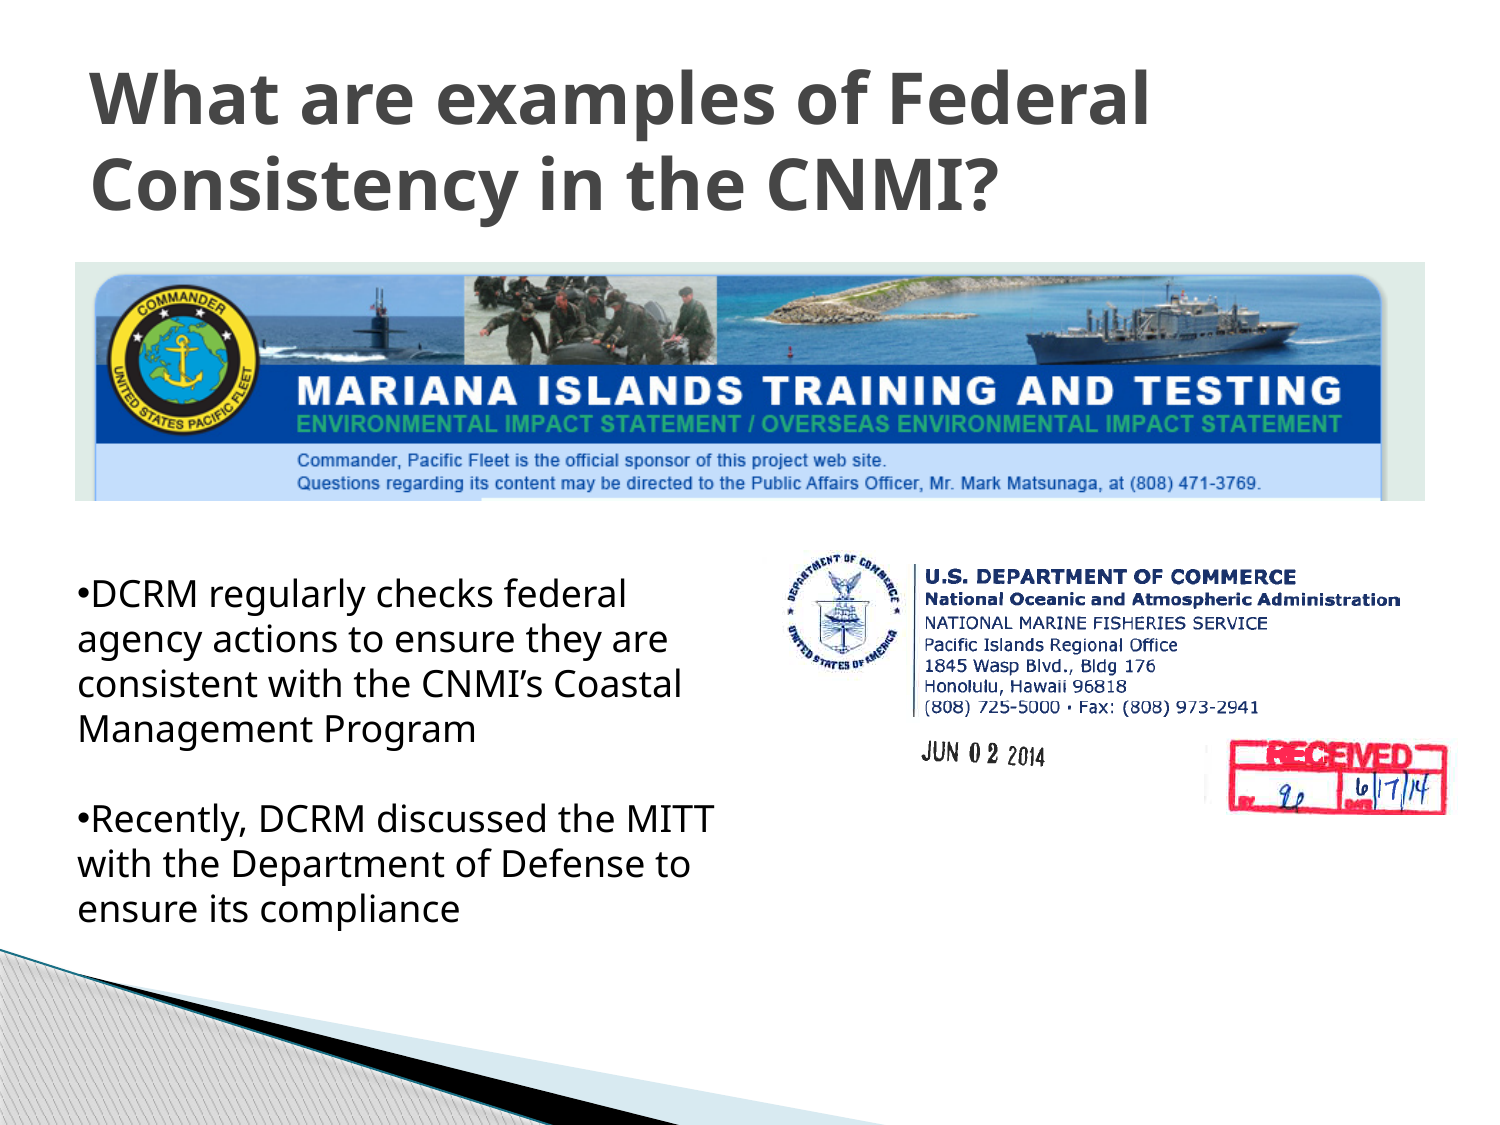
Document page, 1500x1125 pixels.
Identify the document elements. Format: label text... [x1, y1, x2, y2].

picture [762, 537, 1462, 826]
title What are examples of Federal Consistency in the CNMI? [75, 45, 1425, 233]
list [74, 262, 1426, 501]
text_box DCRM regularly checks federal agency actions to ensure they are consistent with the CNMI’s Coastal Management Program Recently, DCRM discussed the MITT with the Department of Defense to ensure its compliance [62, 562, 750, 938]
